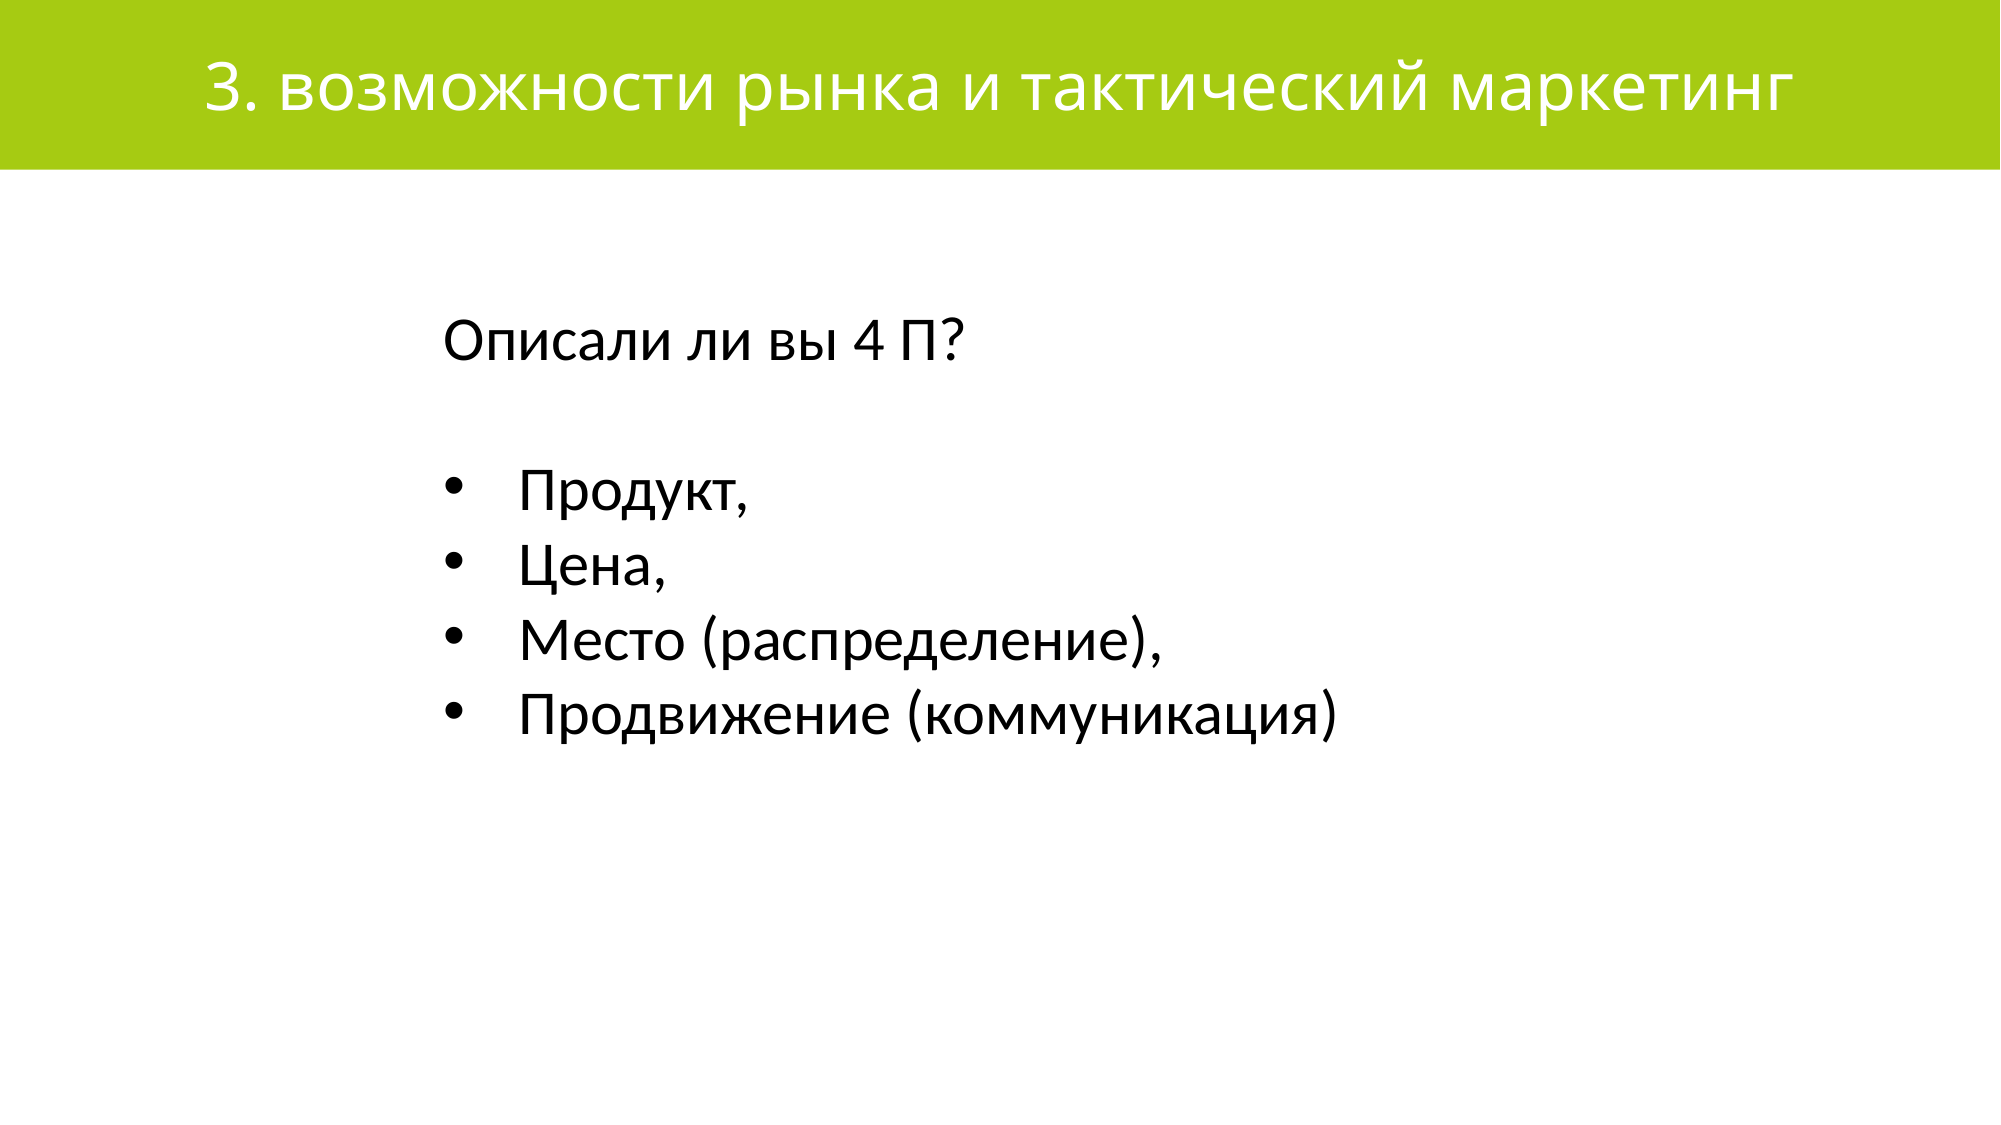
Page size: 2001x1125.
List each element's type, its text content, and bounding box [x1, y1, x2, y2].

text_box Описали ли вы 4 П? Продукт, Цена, Место (распределение), Продвижение (коммуникация) [429, 290, 1779, 1033]
text_box 3. возможности рынка и тактический маркетинг [0, 0, 2000, 171]
